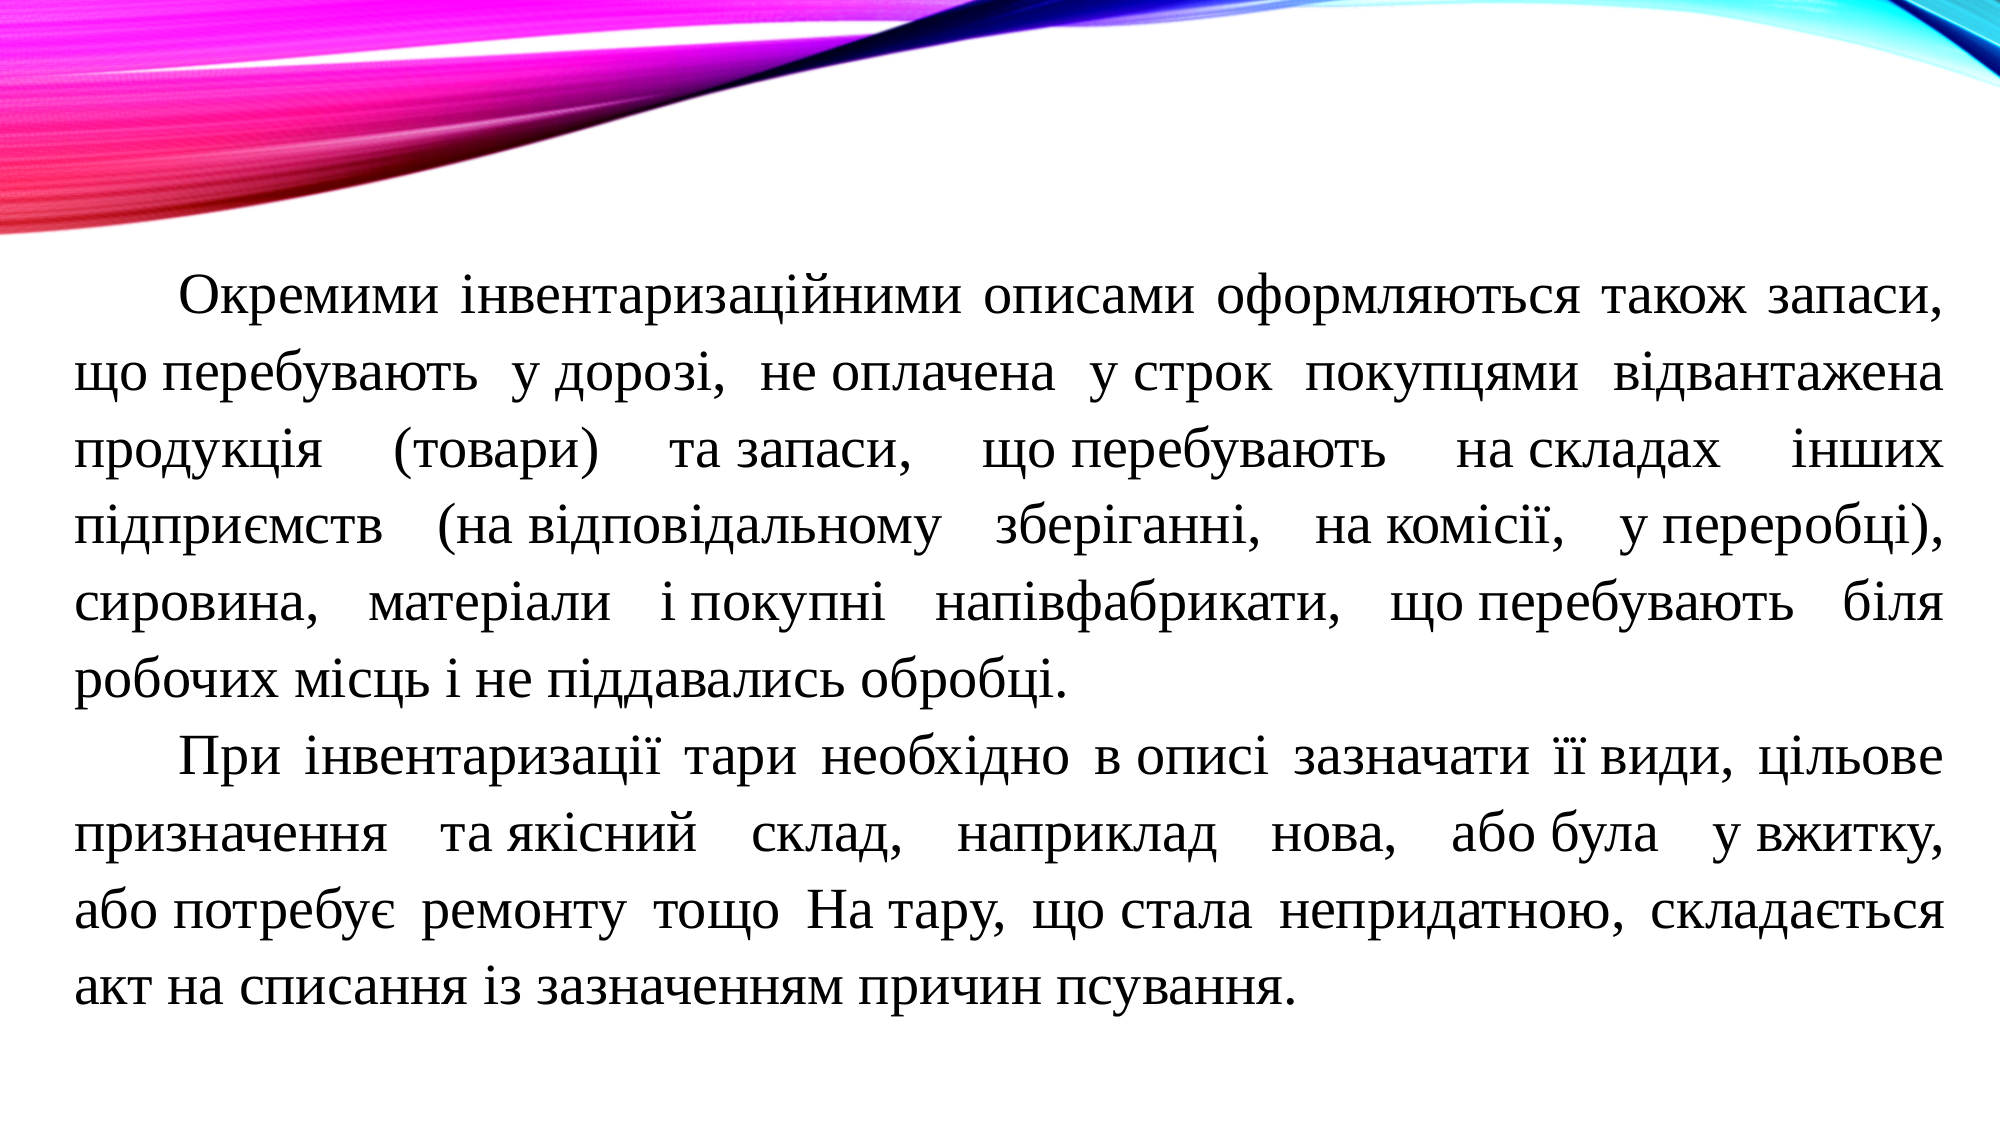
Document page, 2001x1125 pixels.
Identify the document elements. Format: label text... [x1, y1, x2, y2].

picture [1910, 0, 2000, 45]
list Окремими інвентаризаційними описами оформляються також запаси, що перебувають у дорозі, не оплачена у строк покупцями відвантажена продукція (товари) та запаси, що перебувають на складах інших підприємств (на відповідальному зберіганні, на комісії, у переробці), сировина, матеріали і покупні напівфабрикати, що перебувають біля робочих місць і не піддавались обробці. При інвентаризації тари необхідно в описі зазначати її види, цільове призначення та якісний склад, наприклад нова, або була у вжитку, або потребує ремонту тощо На тару, що стала непридатною, складається акт на списання із зазначенням причин псування. [59, 240, 1961, 1092]
picture [1890, 0, 2000, 75]
picture [0, 0, 2000, 237]
